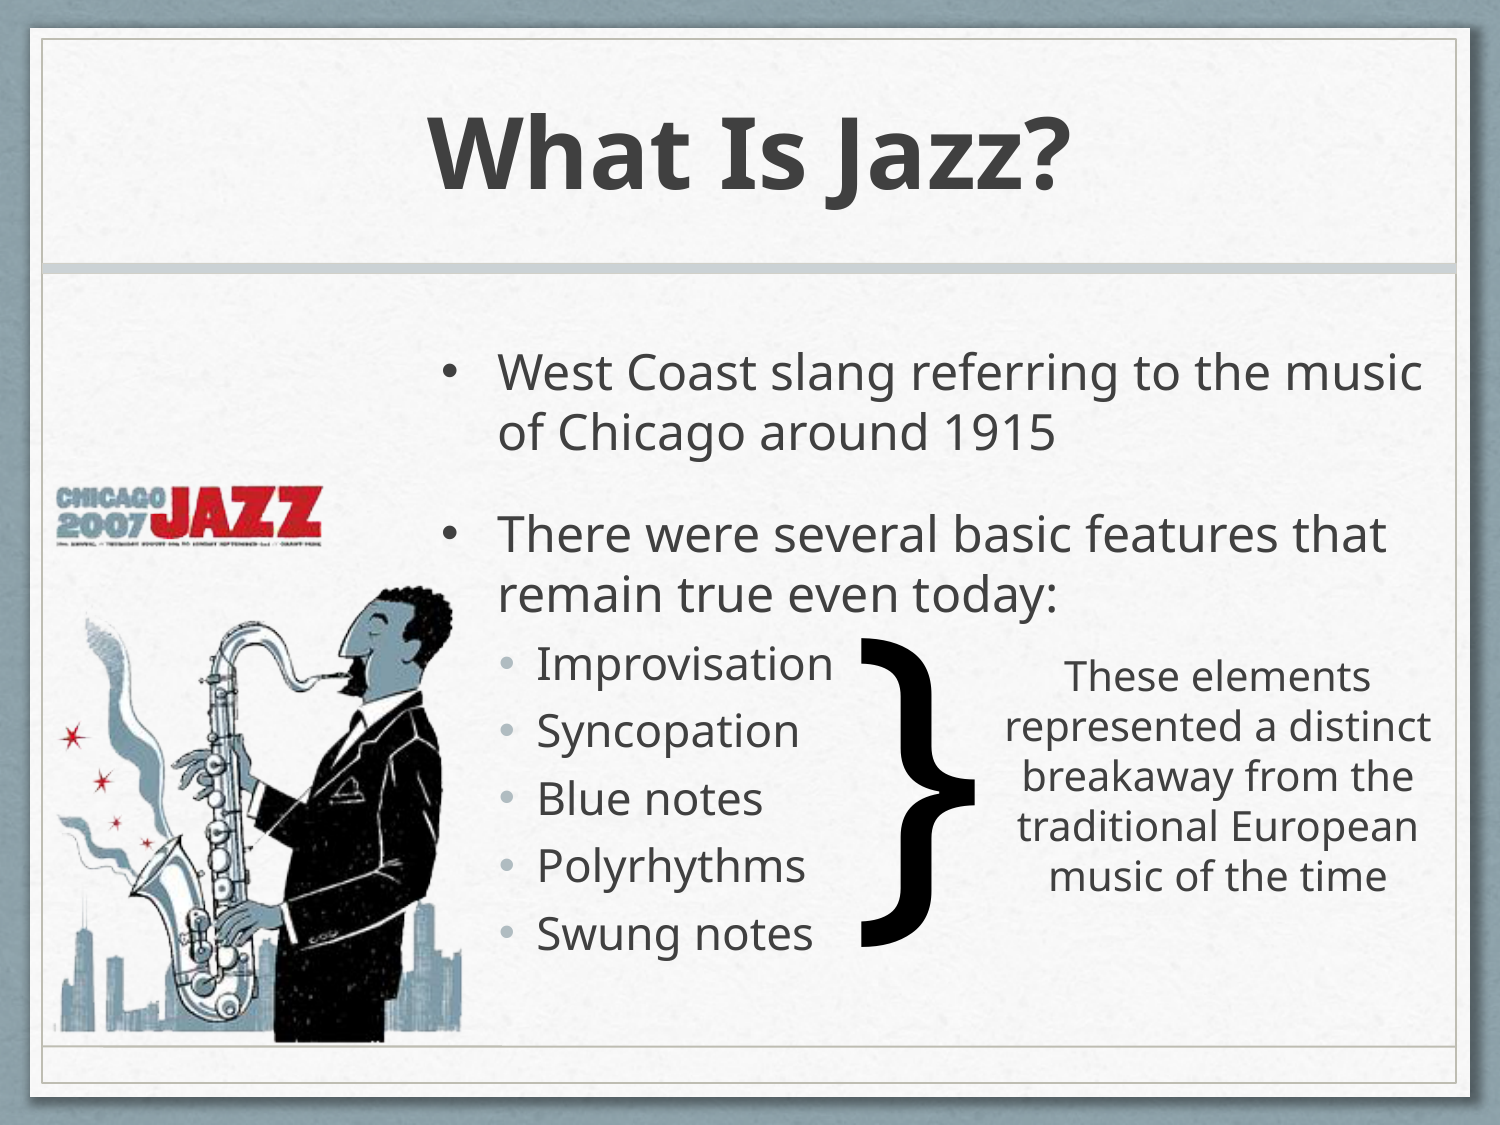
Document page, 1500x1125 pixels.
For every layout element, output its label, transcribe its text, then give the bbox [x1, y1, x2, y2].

text_box These elements represented a distinct breakaway from the traditional European music of the time [1001, 641, 1461, 907]
title What Is Jazz? [147, 40, 1353, 260]
text_box } [835, 529, 1001, 970]
picture [26, 28, 1470, 1097]
list West Coast slang referring to the music of Chicago around 1915 There were several basic features that remain true even today: Improvisation Syncopation Blue notes Polyrhythms Swung notes [426, 333, 1461, 978]
